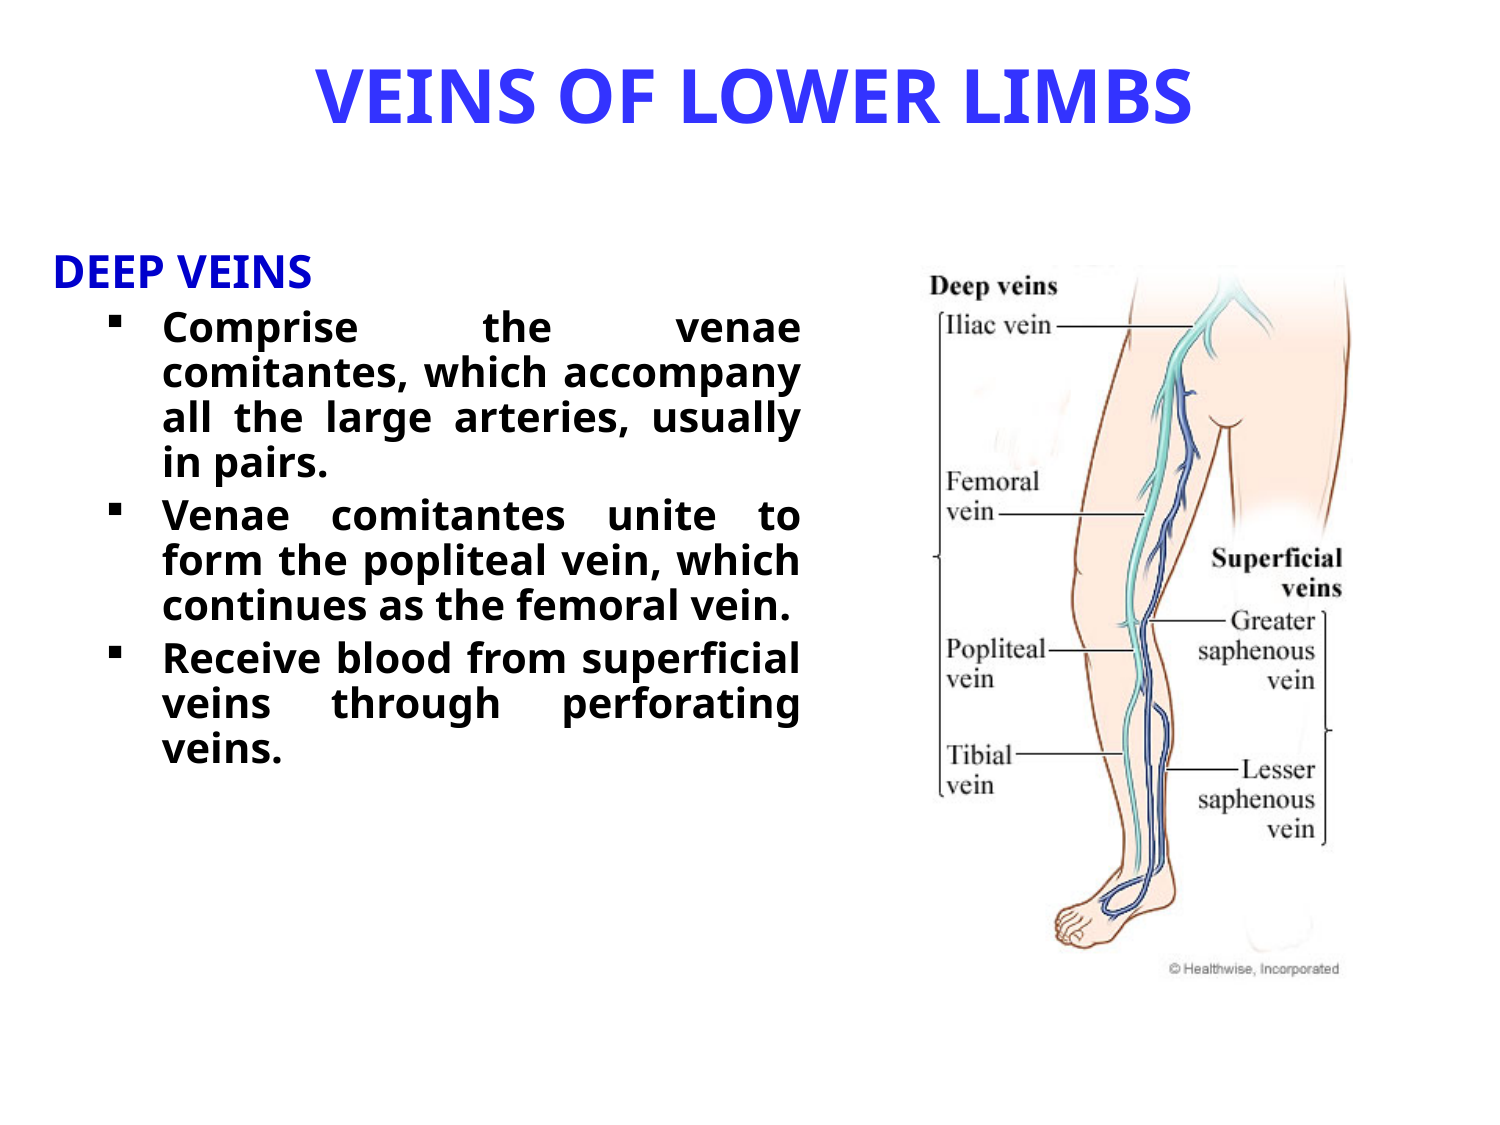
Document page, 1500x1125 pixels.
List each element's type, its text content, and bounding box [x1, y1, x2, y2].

picture [883, 265, 1353, 985]
title VEINS OF LOWER LIMBS [79, 0, 1431, 188]
list DEEP VEINS Comprise the venae comitantes, which accompany all the large arteries, usually in pairs. Venae comitantes unite to form the popliteal vein, which continues as the femoral vein. Receive blood from superficial veins through perforating veins. [24, 235, 817, 834]
